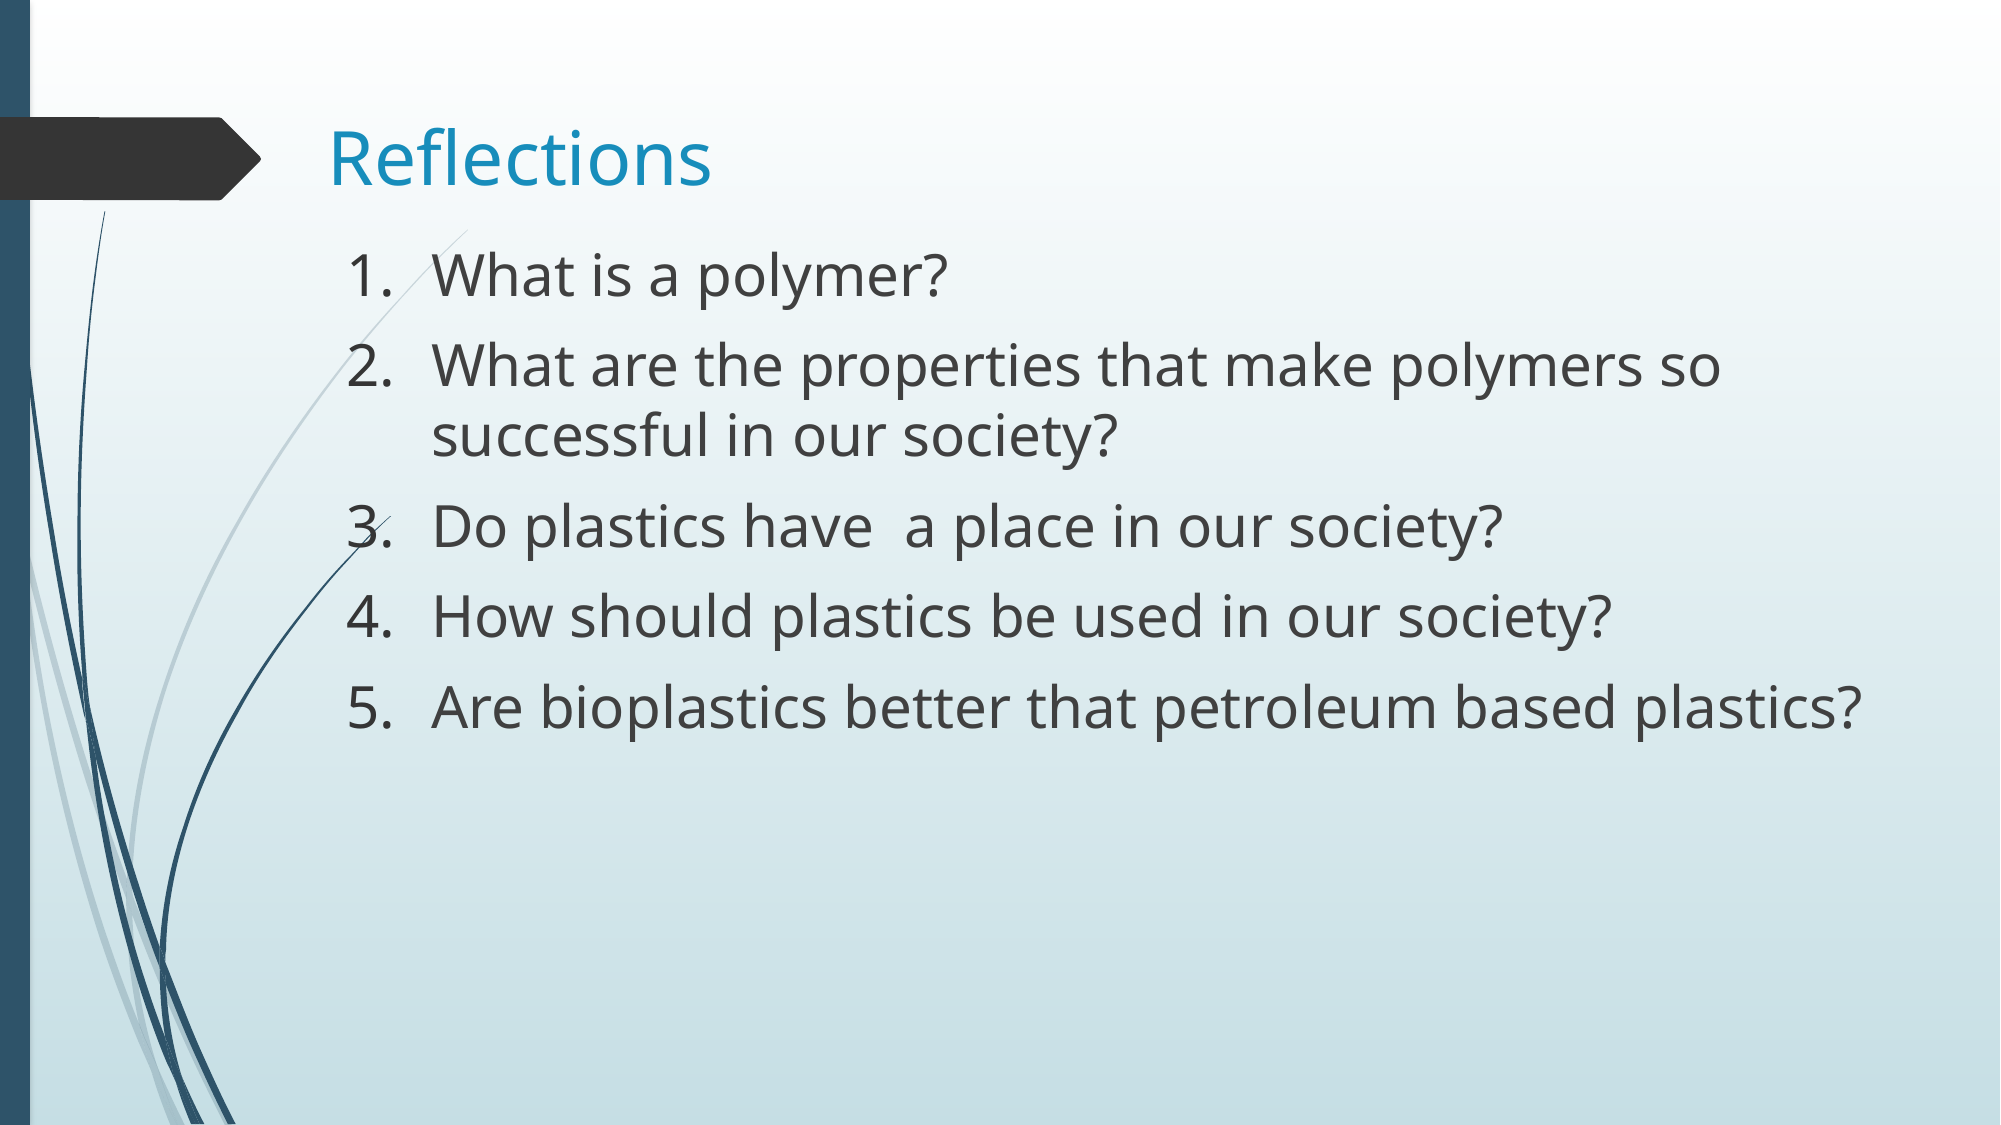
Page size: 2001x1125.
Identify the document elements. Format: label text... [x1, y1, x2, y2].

title Reflections [312, 102, 1888, 231]
list What is a polymer? What are the properties that make polymers so successful in our society? Do plastics have a place in our society? How should plastics be used in our society? Are bioplastics better that petroleum based plastics? [331, 230, 1888, 970]
